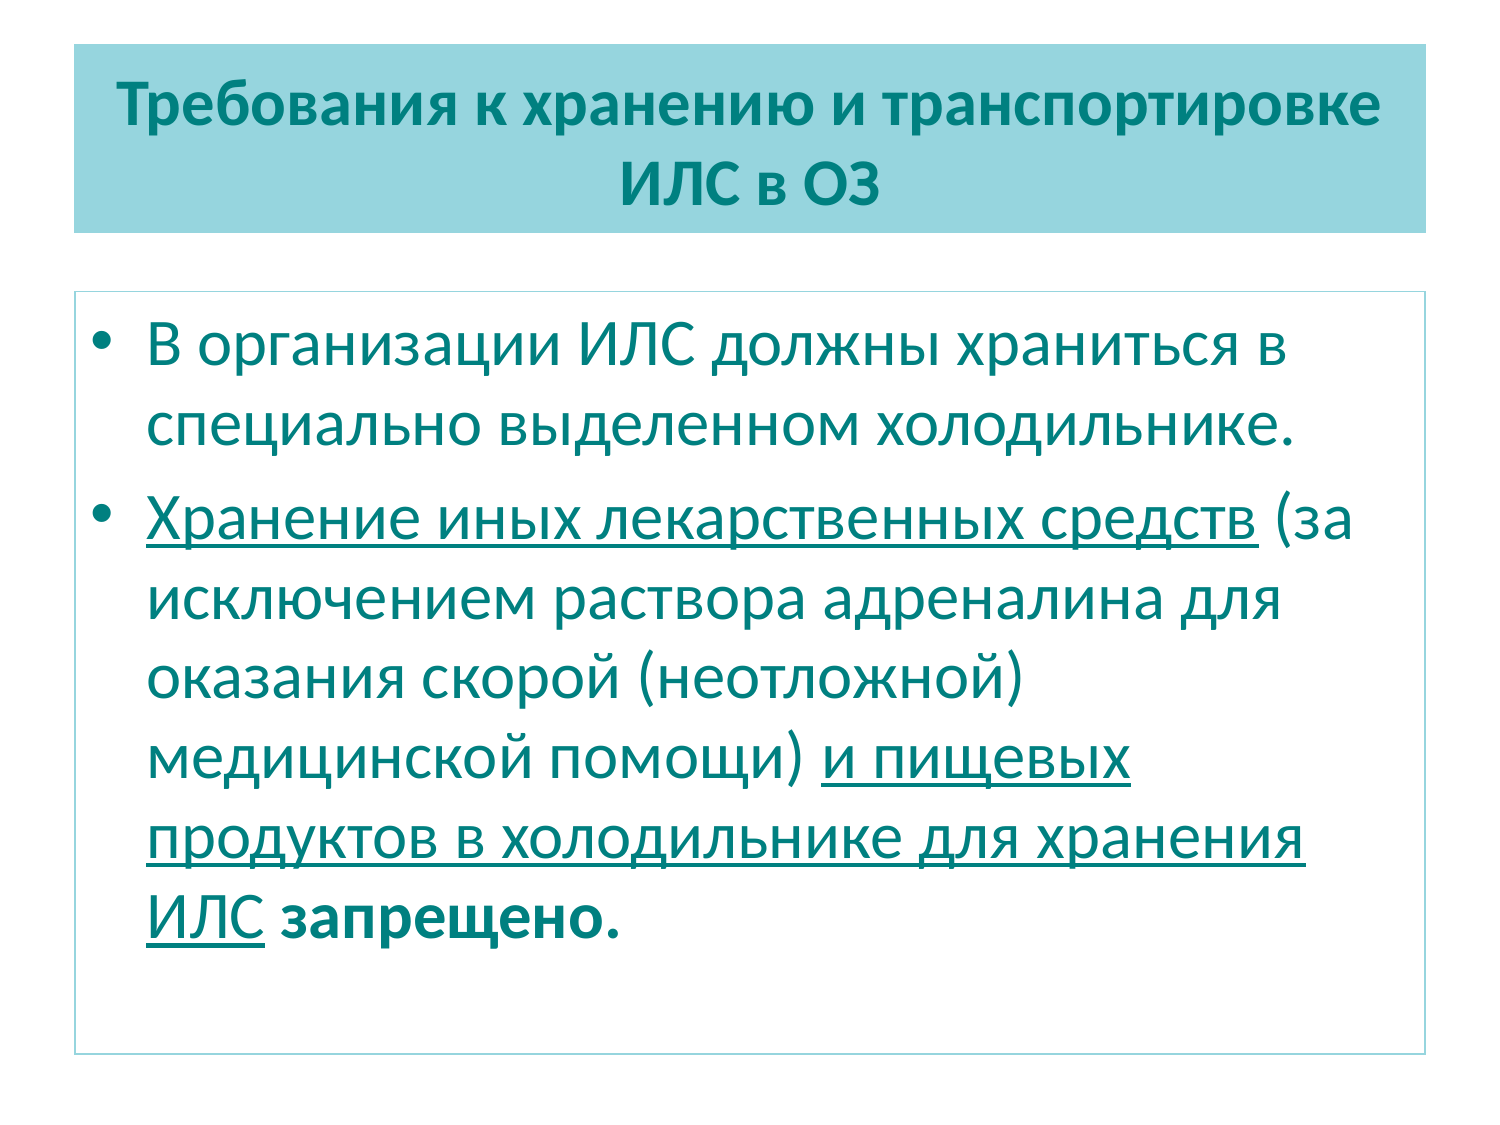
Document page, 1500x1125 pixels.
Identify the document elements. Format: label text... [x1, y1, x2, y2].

title Требования к хранению и транспортировке ИЛС в ОЗ [74, 44, 1426, 233]
list В организации ИЛС должны храниться в специально выделенном холодильнике. Хранение иных лекарственных средств (за исключением раствора адреналина для оказания скорой (неотложной) медицинской помощи) и пищевых продуктов в холодильнике для хранения ИЛС запрещено. [74, 291, 1426, 1055]
